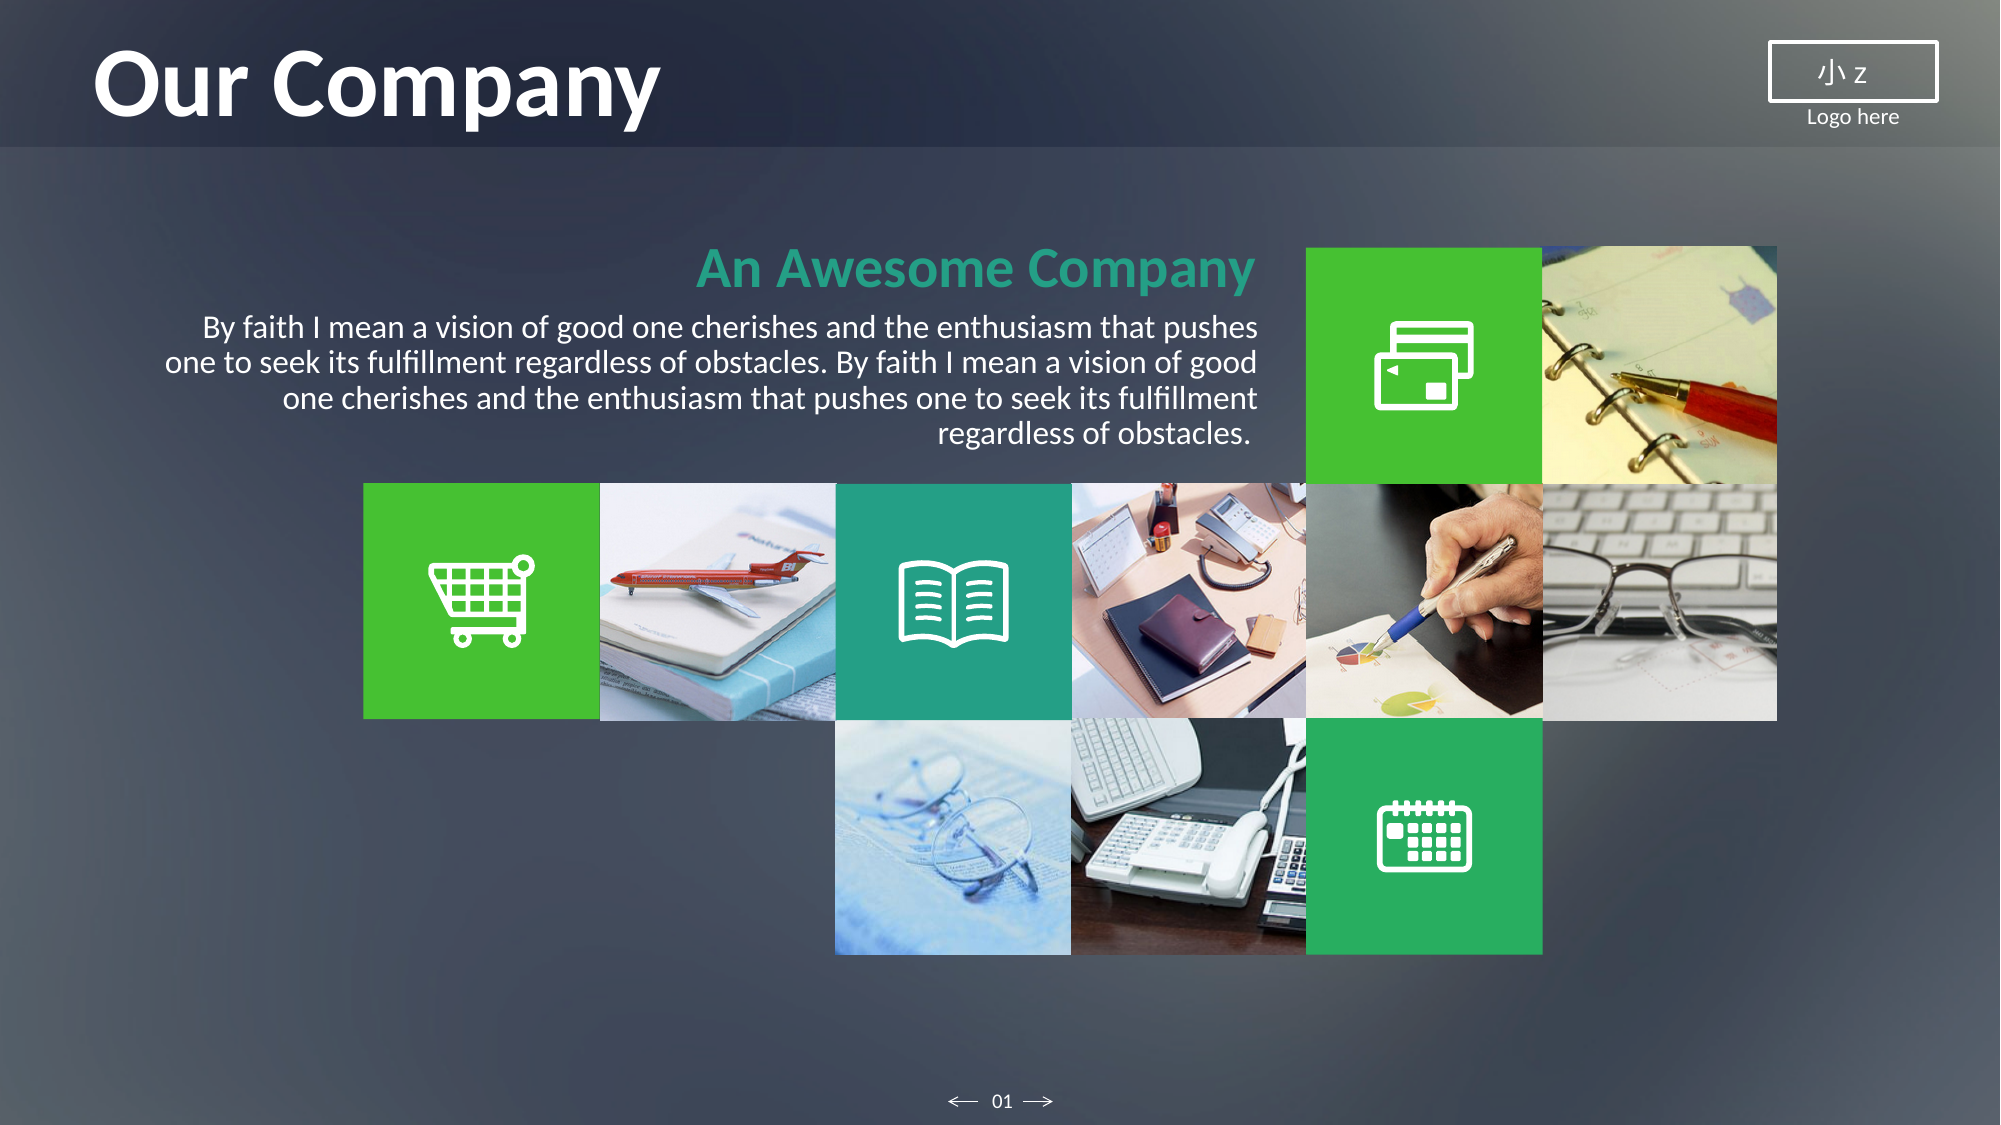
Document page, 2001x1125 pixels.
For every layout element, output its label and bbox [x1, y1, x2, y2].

picture [0, 0, 2000, 1125]
text_box [1769, 41, 1938, 138]
text_box [1305, 717, 1543, 955]
text_box [363, 482, 600, 720]
text_box [947, 1079, 1054, 1124]
text_box [835, 483, 1073, 721]
text_box [1305, 247, 1543, 485]
